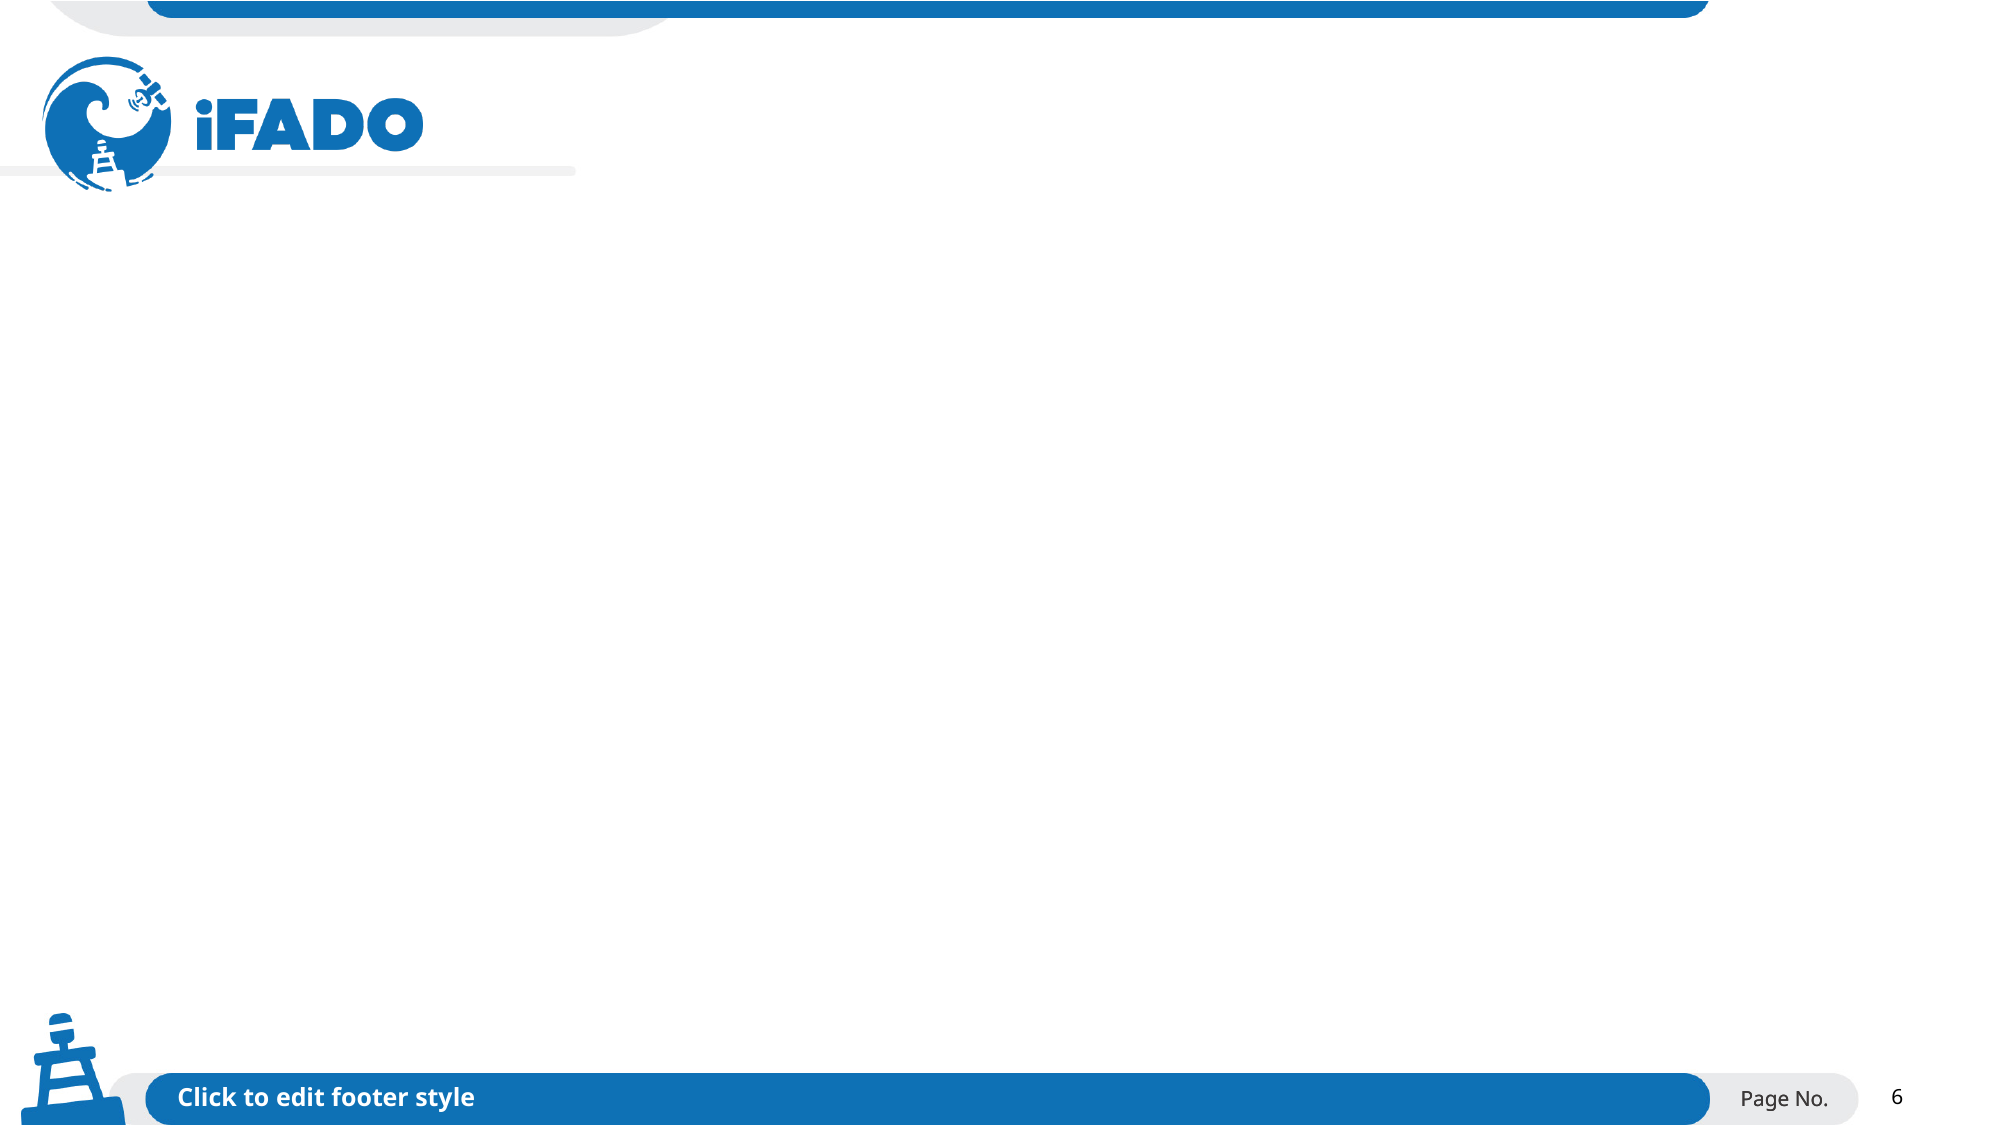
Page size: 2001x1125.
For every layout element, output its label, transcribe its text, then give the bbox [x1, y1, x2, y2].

footer Click to edit footer style [162, 1072, 1666, 1124]
picture [0, 1, 2000, 1125]
